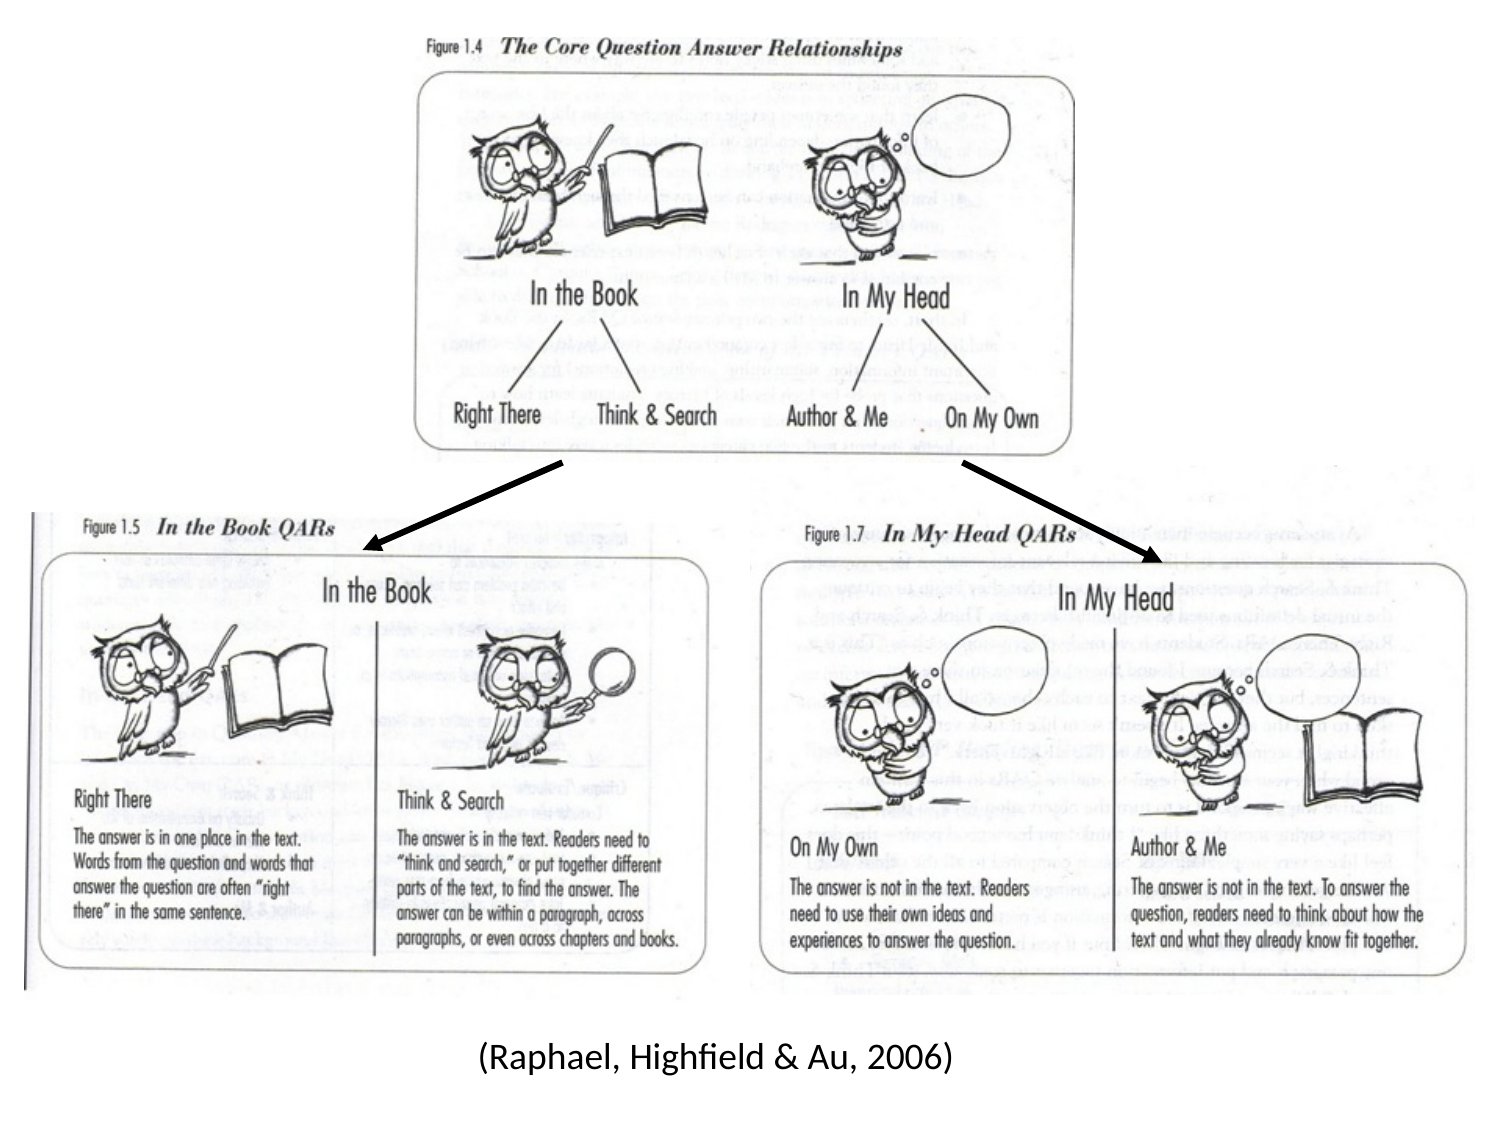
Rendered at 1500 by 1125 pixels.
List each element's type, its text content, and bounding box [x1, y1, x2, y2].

text_box (Raphael, Highfield & Au, 2006) [462, 1024, 970, 1085]
picture [749, 465, 1476, 995]
picture [24, 512, 726, 1004]
picture [412, 37, 1076, 463]
